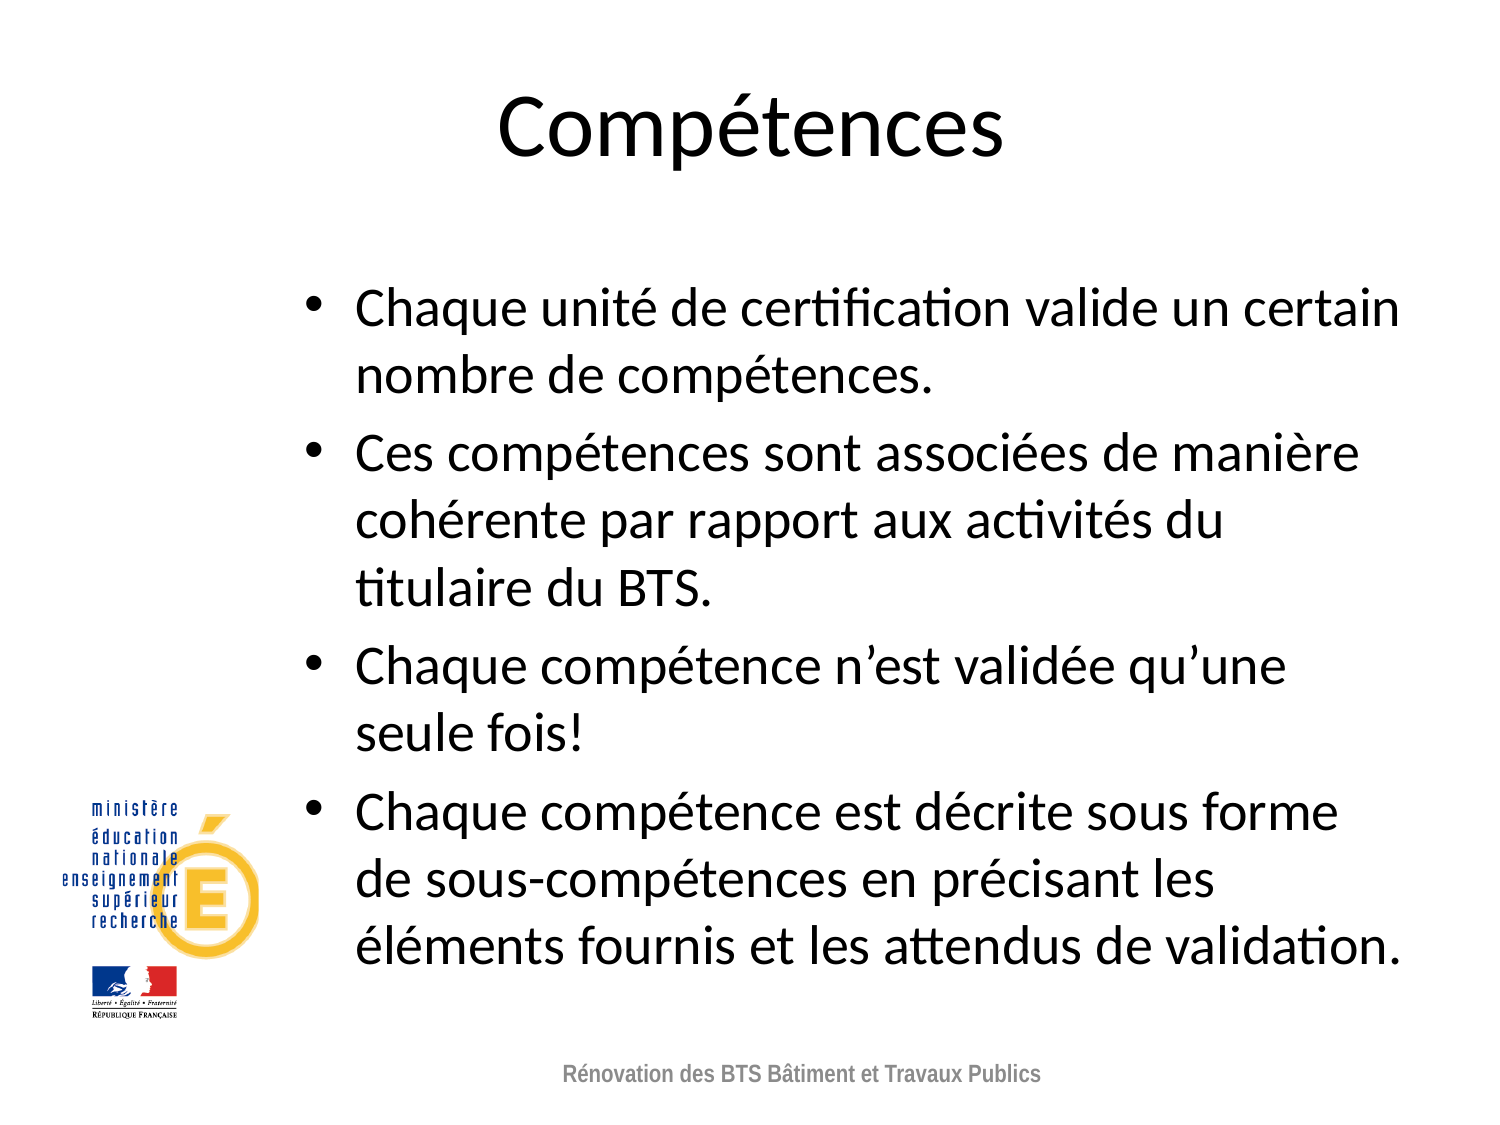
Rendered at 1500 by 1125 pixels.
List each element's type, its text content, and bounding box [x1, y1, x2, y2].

title Compétences [76, 30, 1428, 209]
footer Rénovation des BTS Bâtiment et Travaux Publics [512, 1042, 1093, 1103]
list Chaque unité de certification valide un certain nombre de compétences. Ces compétences sont associées de manière cohérente par rapport aux activités du titulaire du BTS. Chaque compétence n’est validée qu’une seule fois! Chaque compétence est décrite sous forme de sous-compétences en précisant les éléments fournis et les attendus de validation. [289, 262, 1426, 1000]
